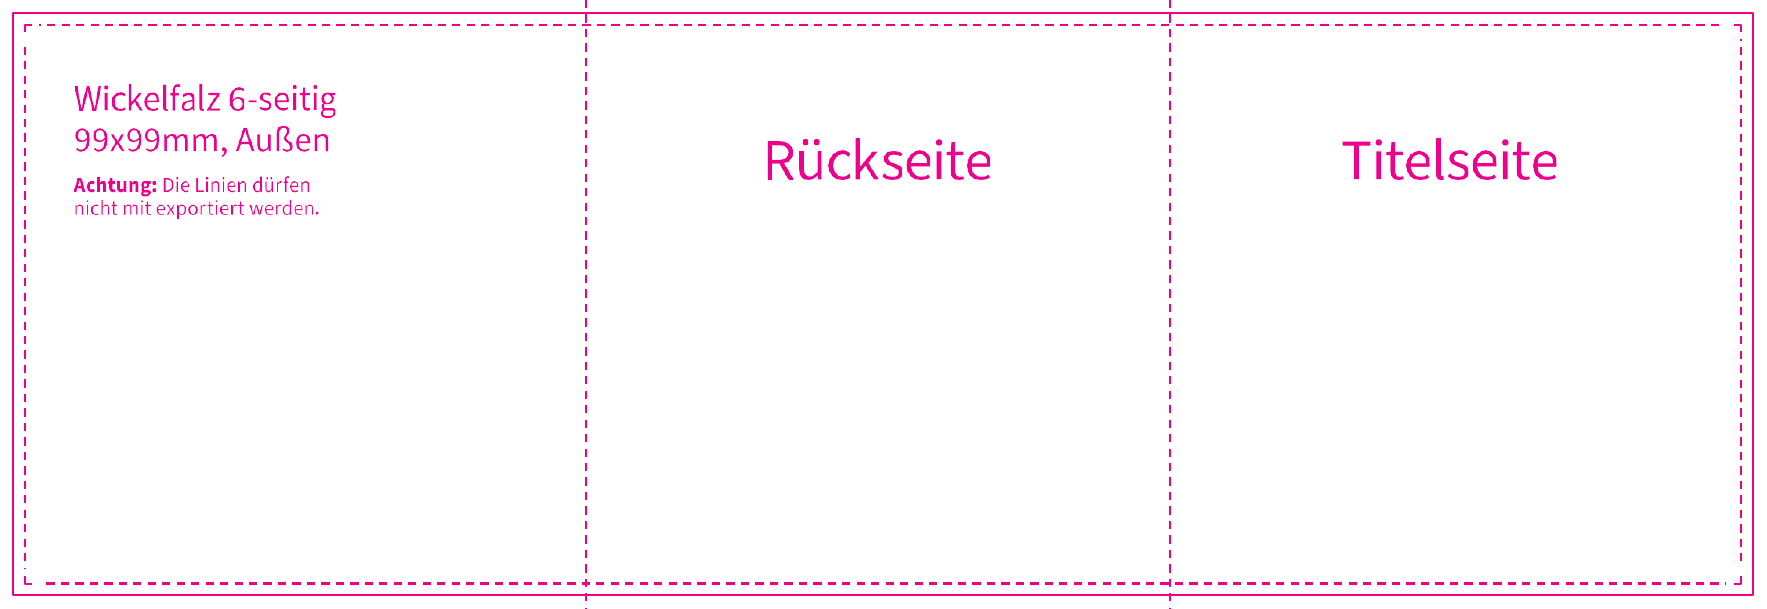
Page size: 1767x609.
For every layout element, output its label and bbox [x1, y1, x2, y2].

text_box [1342, 137, 1557, 181]
text_box [1733, 576, 1742, 584]
text_box [24, 24, 32, 33]
text_box [1733, 24, 1742, 33]
text_box [75, 85, 336, 158]
text_box [24, 576, 32, 584]
text_box [767, 137, 991, 181]
text_box [73, 176, 319, 219]
